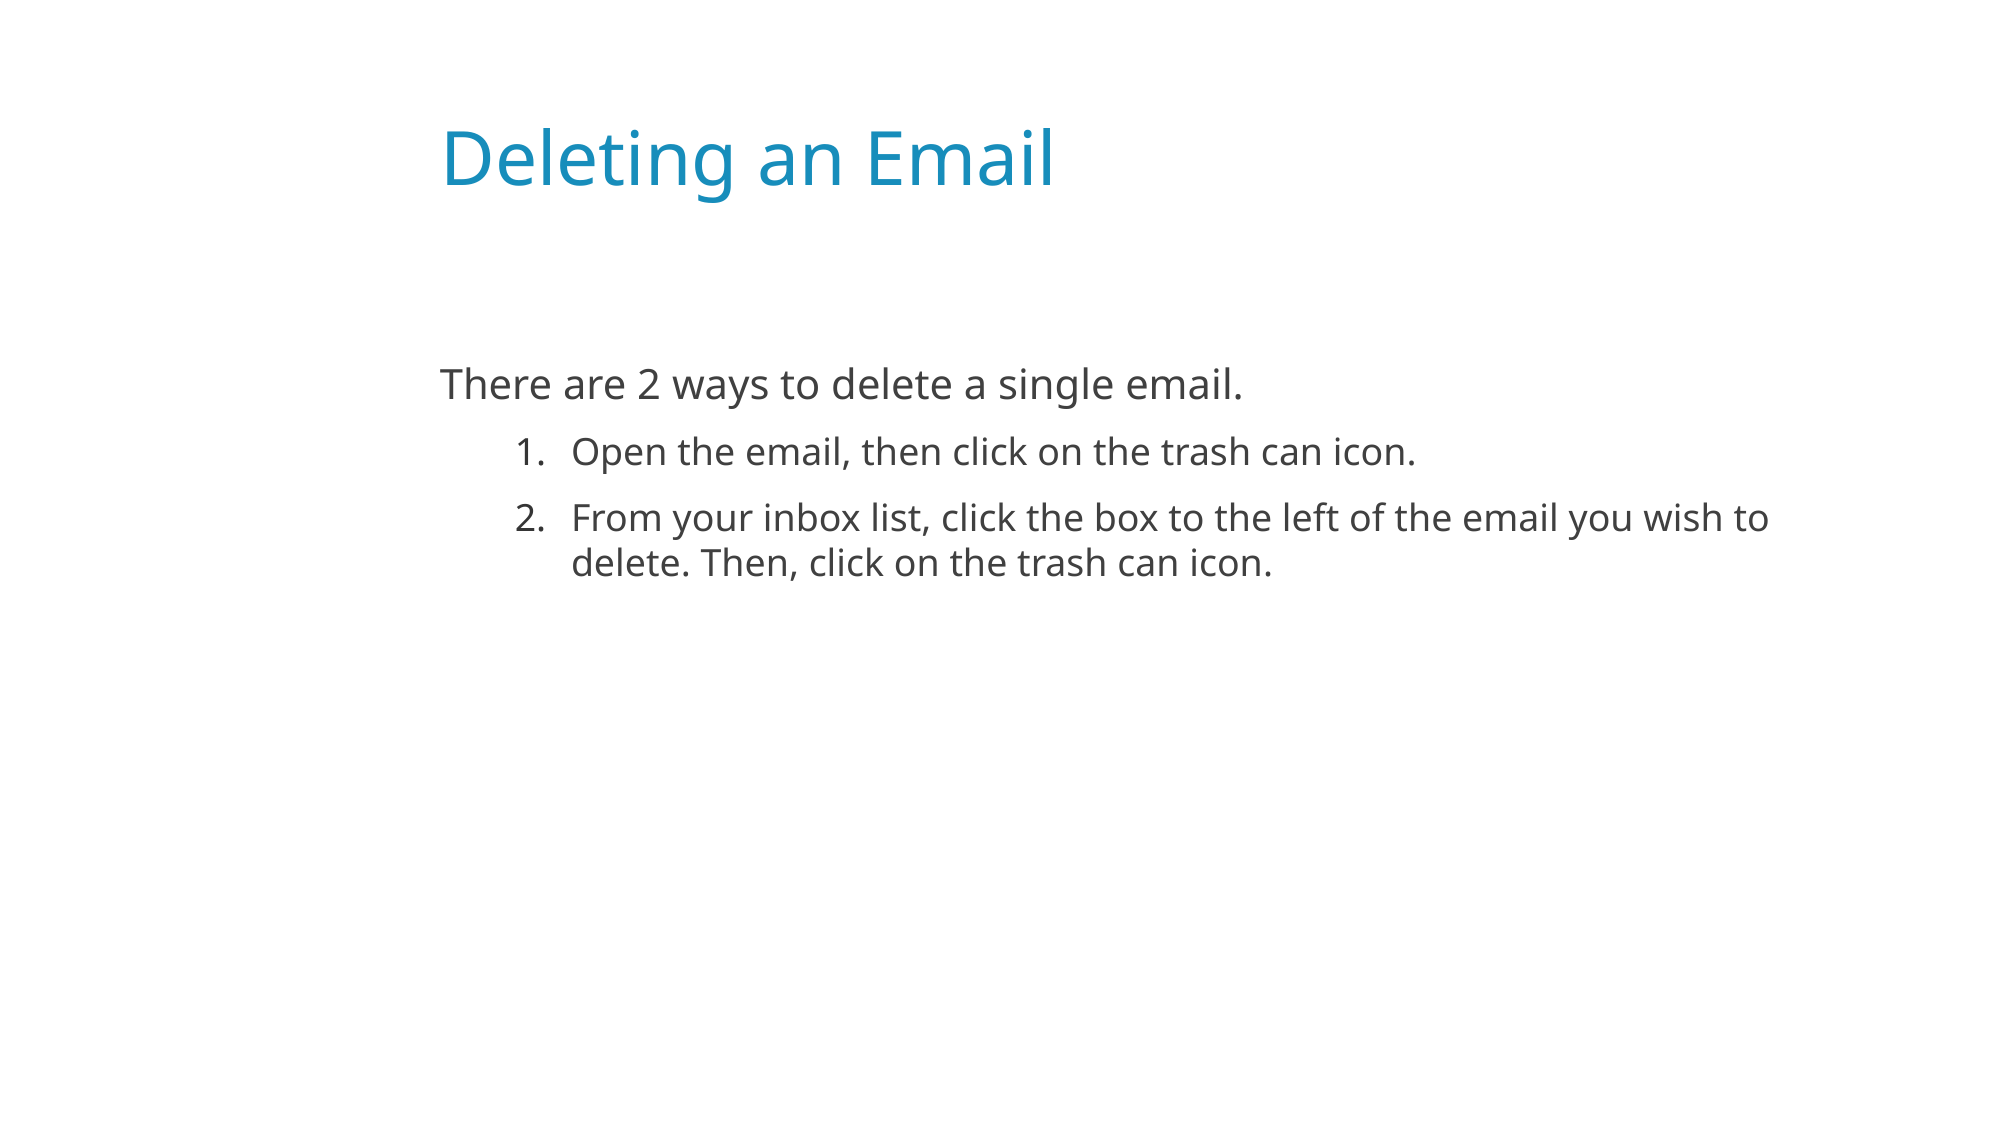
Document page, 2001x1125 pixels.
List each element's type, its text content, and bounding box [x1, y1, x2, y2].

list There are 2 ways to delete a single email. Open the email, then click on the trash can icon. From your inbox list, click the box to the left of the email you wish to delete. Then, click on the trash can icon. [424, 350, 1888, 1074]
title Deleting an Email [425, 102, 1888, 313]
